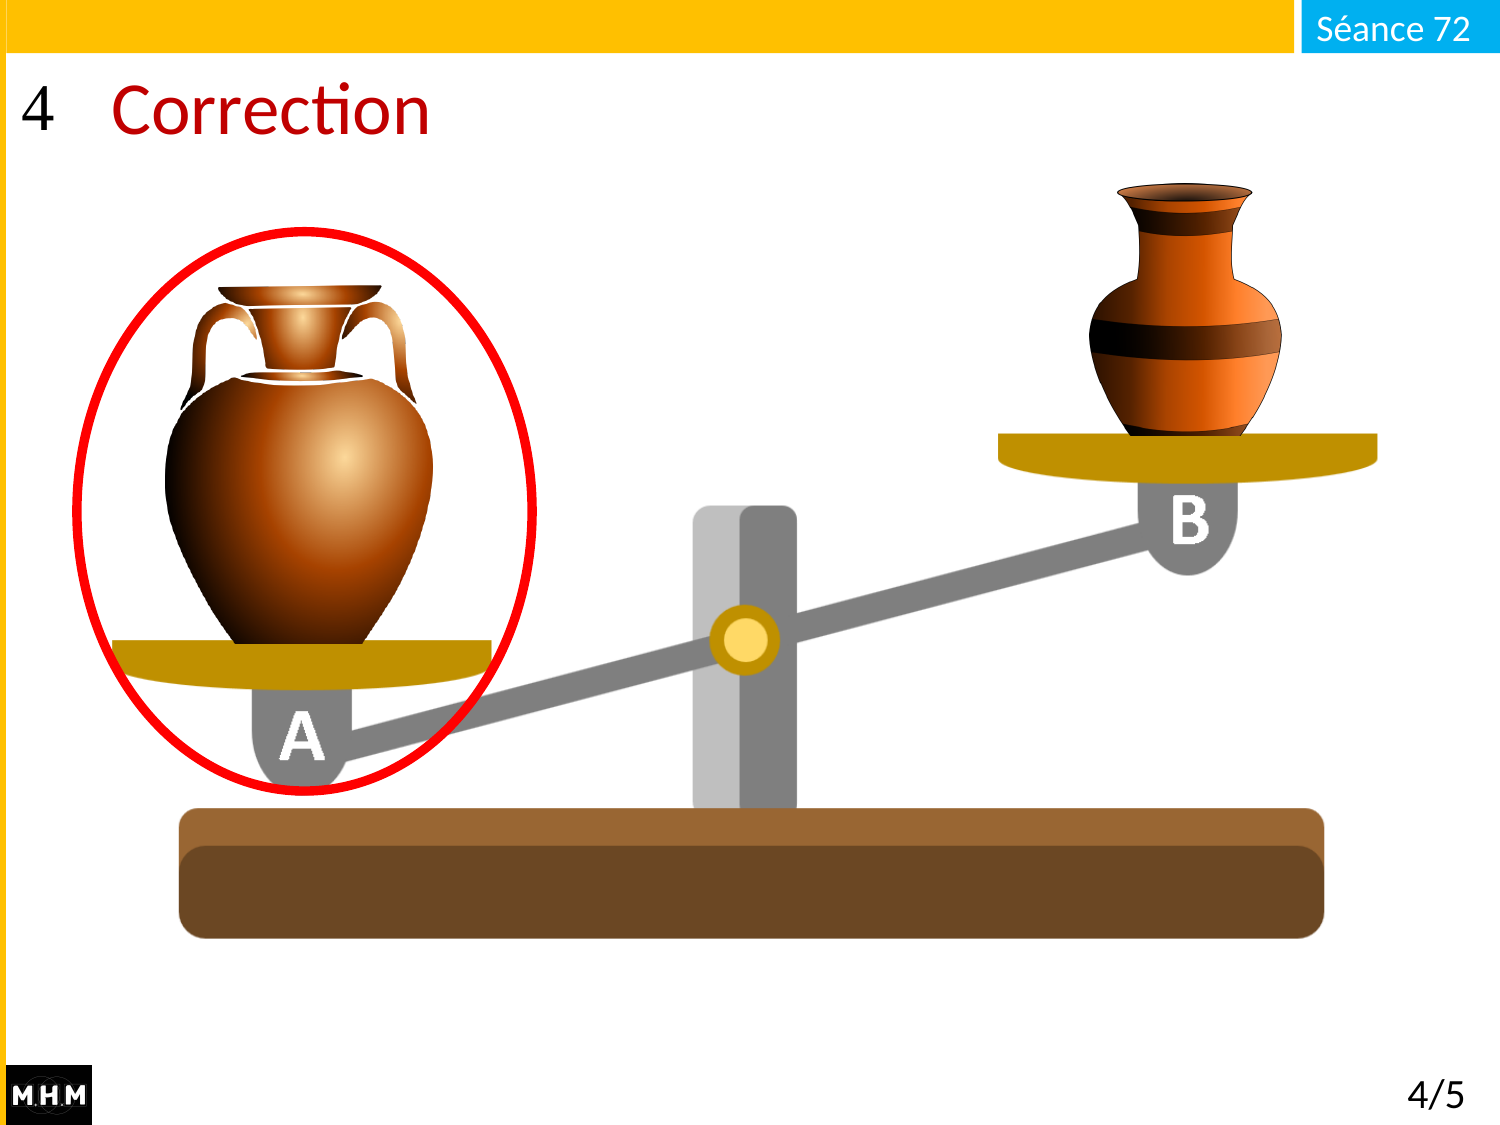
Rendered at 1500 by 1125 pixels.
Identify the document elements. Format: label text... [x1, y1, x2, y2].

picture [84, 183, 1391, 947]
text_box [75, 437, 84, 586]
text_box [170, 230, 439, 284]
title Correction [96, 60, 1391, 160]
picture [6, 1065, 92, 1125]
list 4/5 [1373, 1064, 1500, 1125]
text_box [102, 644, 109, 657]
